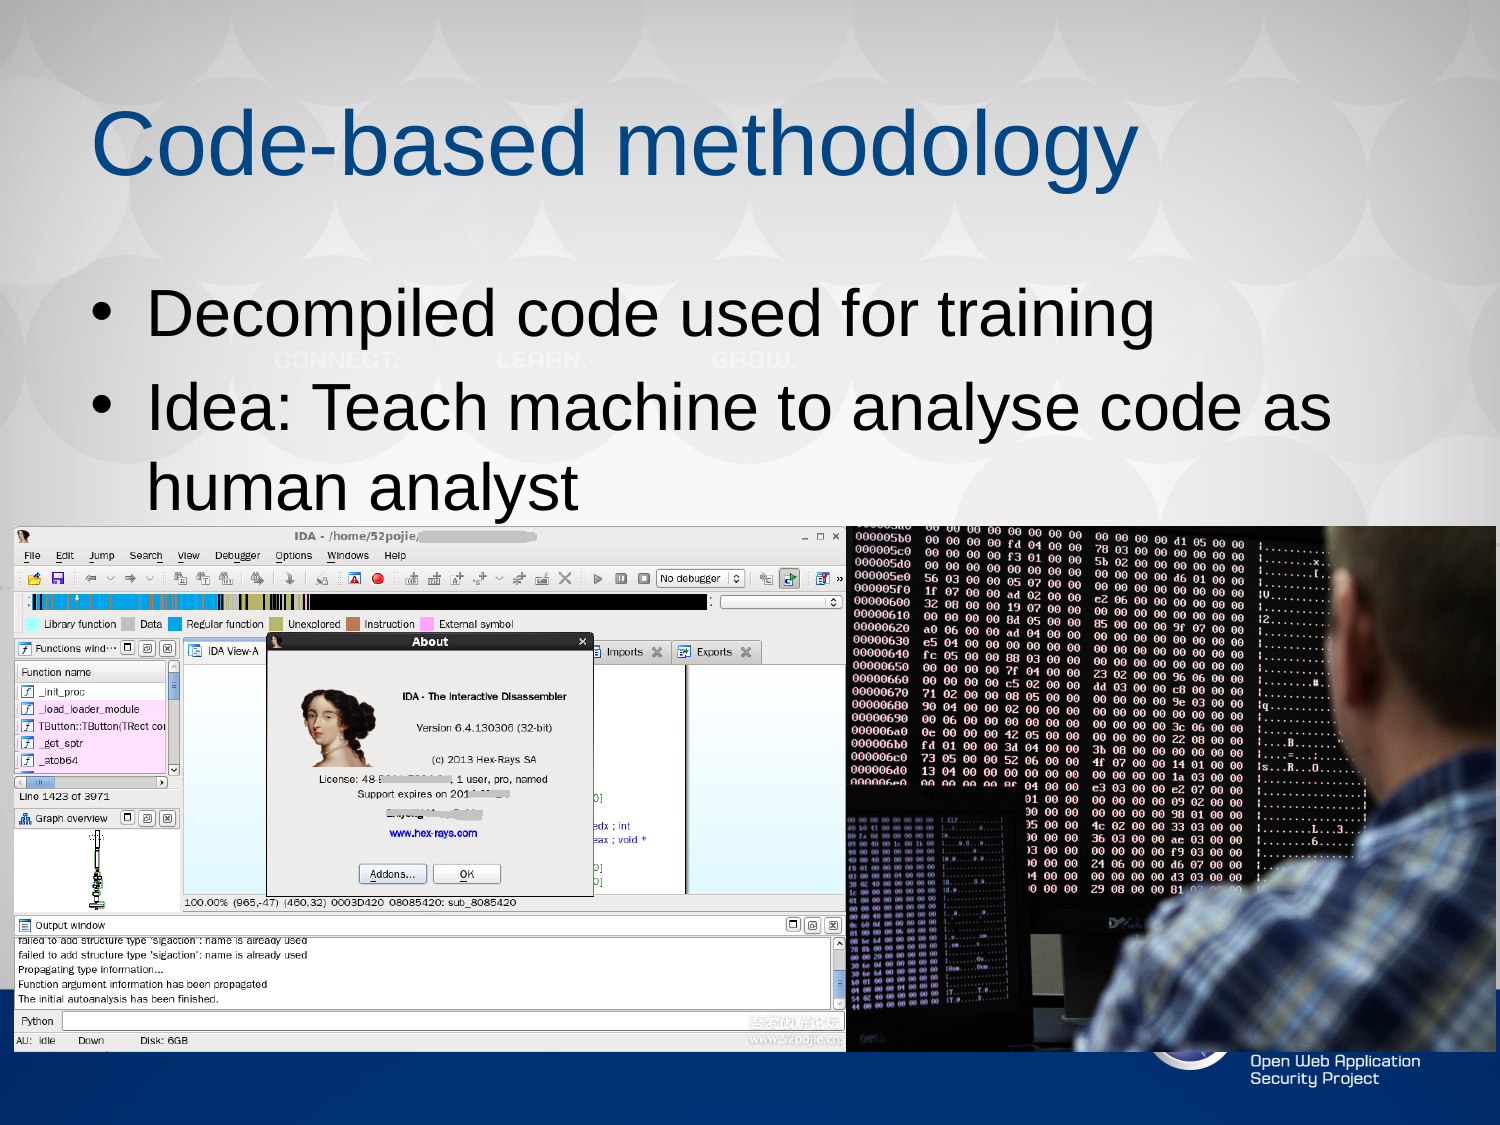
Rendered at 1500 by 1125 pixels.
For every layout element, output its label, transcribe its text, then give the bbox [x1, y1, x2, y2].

picture [0, 0, 1500, 1125]
list Decompiled code used for training Idea: Teach machine to analyse code as human analyst [75, 262, 1425, 524]
title Code-based methodology [75, 45, 1425, 233]
